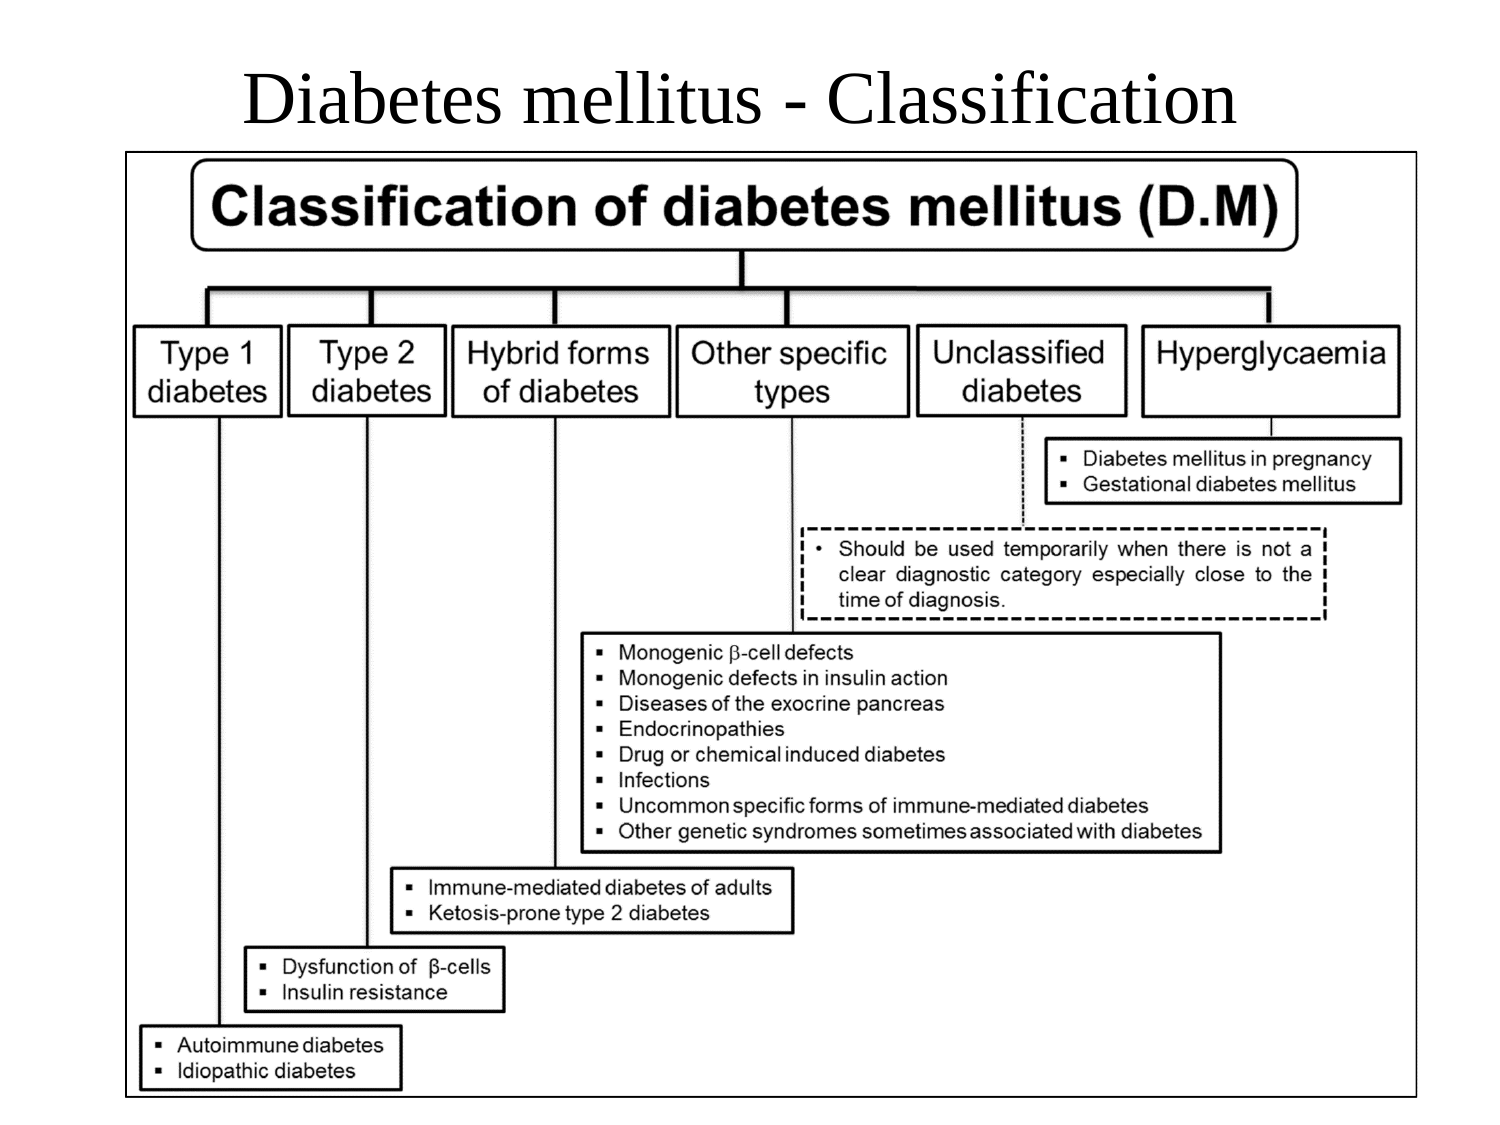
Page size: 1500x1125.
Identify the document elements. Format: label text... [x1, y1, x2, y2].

title Diabetes mellitus - Classification [74, 44, 1426, 233]
picture [115, 142, 1426, 1106]
